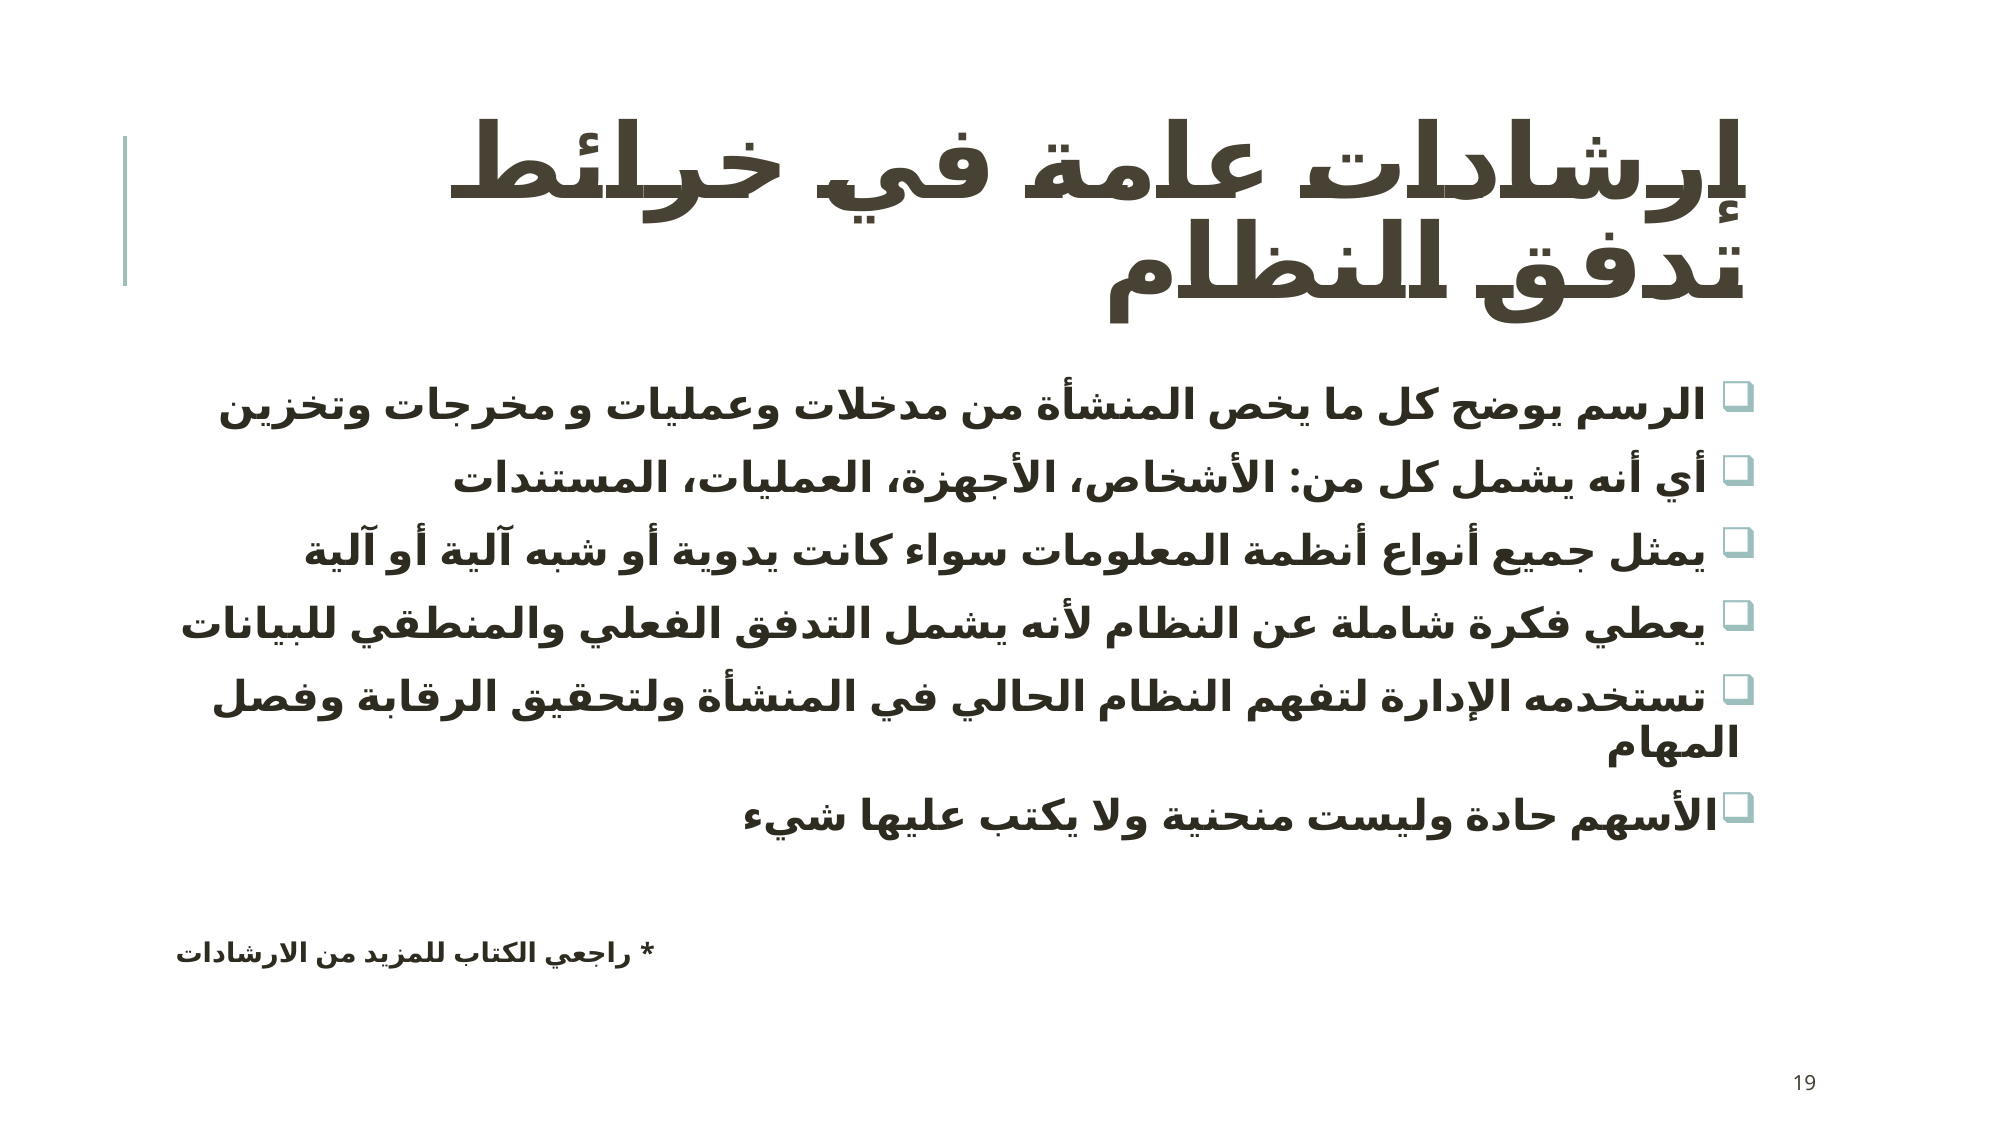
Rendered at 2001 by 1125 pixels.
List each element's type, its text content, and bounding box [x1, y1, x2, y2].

title إرشادات عامة في خرائط تدفق النظام [168, 96, 1763, 342]
slide_number 19 [1777, 1061, 1938, 1107]
list الرسم يوضح كل ما يخص المنشأة من مدخلات وعمليات و مخرجات وتخزين أي أنه يشمل كل من: الأشخاص، الأجهزة، العمليات، المستندات يمثل جميع أنواع أنظمة المعلومات سواء كانت يدوية أو شبه آلية أو آلية يعطي فكرة شاملة عن النظام لأنه يشمل التدفق الفعلي والمنطقي للبيانات تستخدمه الإدارة لتفهم النظام الحالي في المنشأة ولتحقيق الرقابة وفصل المهام الأسهم حادة وليست منحنية ولا يكتب عليها شيء * راجعي الكتاب للمزيد من الارشادات [168, 375, 1763, 1035]
